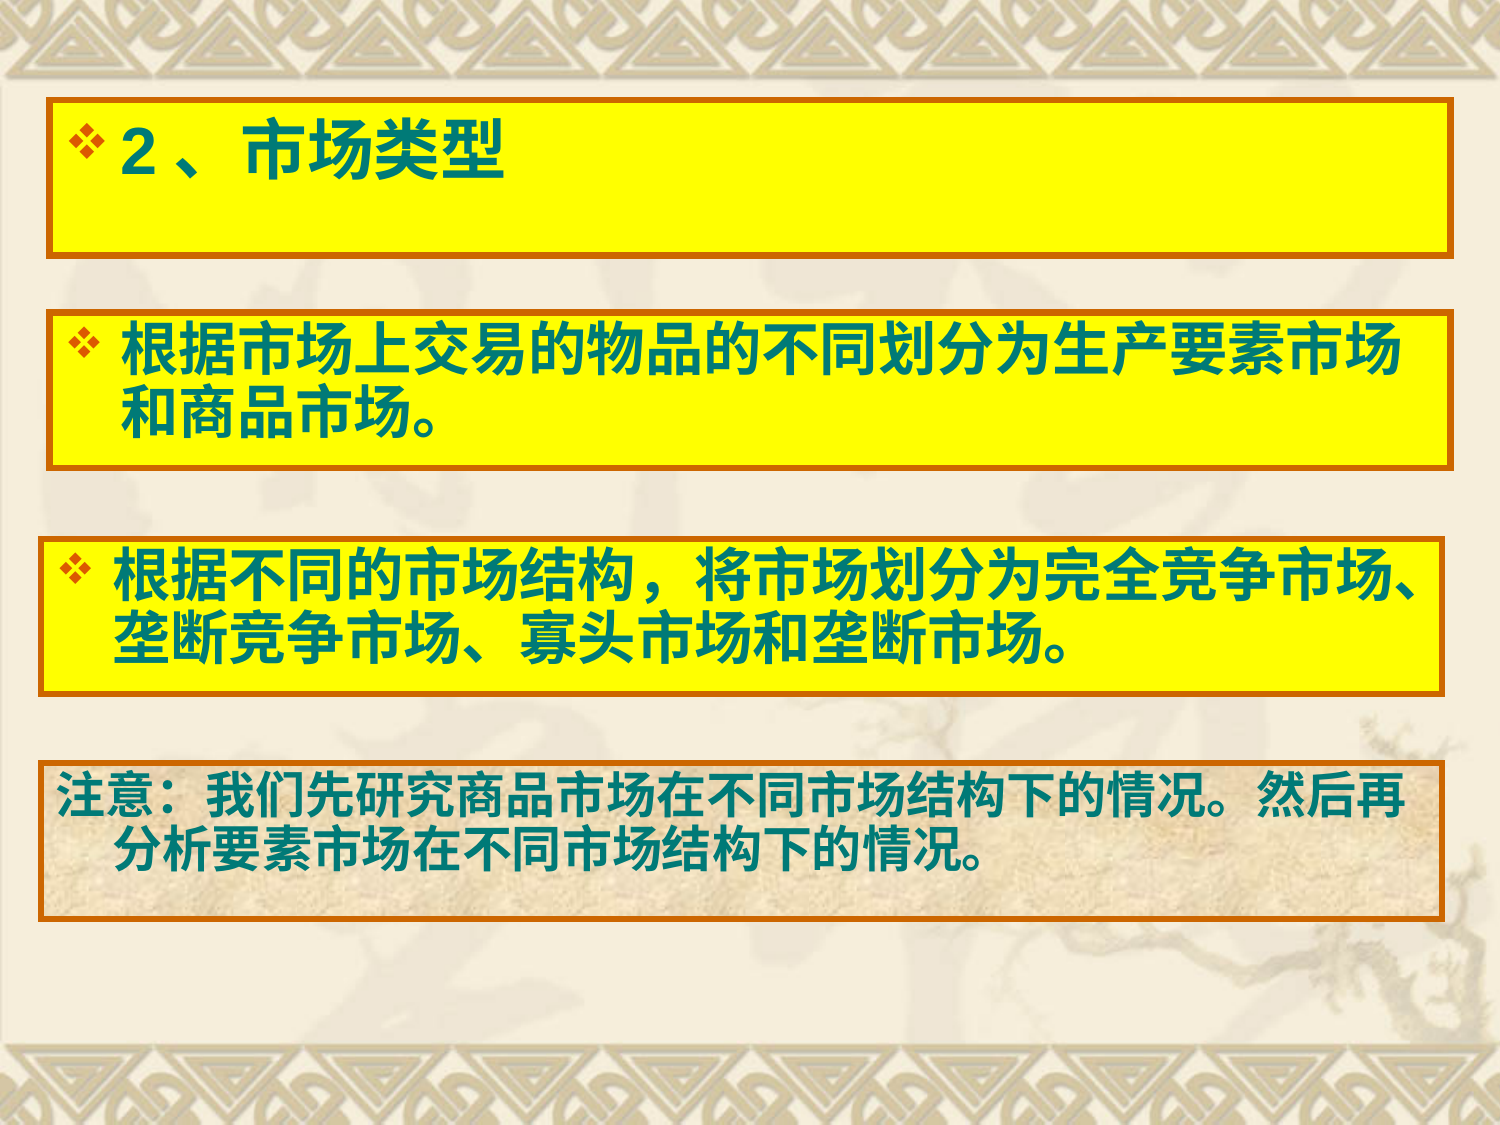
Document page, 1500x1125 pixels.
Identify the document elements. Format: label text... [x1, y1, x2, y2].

title 2、市场类型 [49, 99, 1451, 256]
picture [0, 0, 1500, 1125]
list 根据市场上交易的物品的不同划分为生产要素市场和商品市场。 [49, 312, 1451, 468]
text_box 根据不同的市场结构，将市场划分为完全竞争市场、垄断竞争市场、寡头市场和垄断市场。 [41, 538, 1443, 695]
text_box 注意：我们先研究商品市场在不同市场结构下的情况。然后再分析要素市场在不同市场结构下的情况。 [41, 763, 1443, 919]
